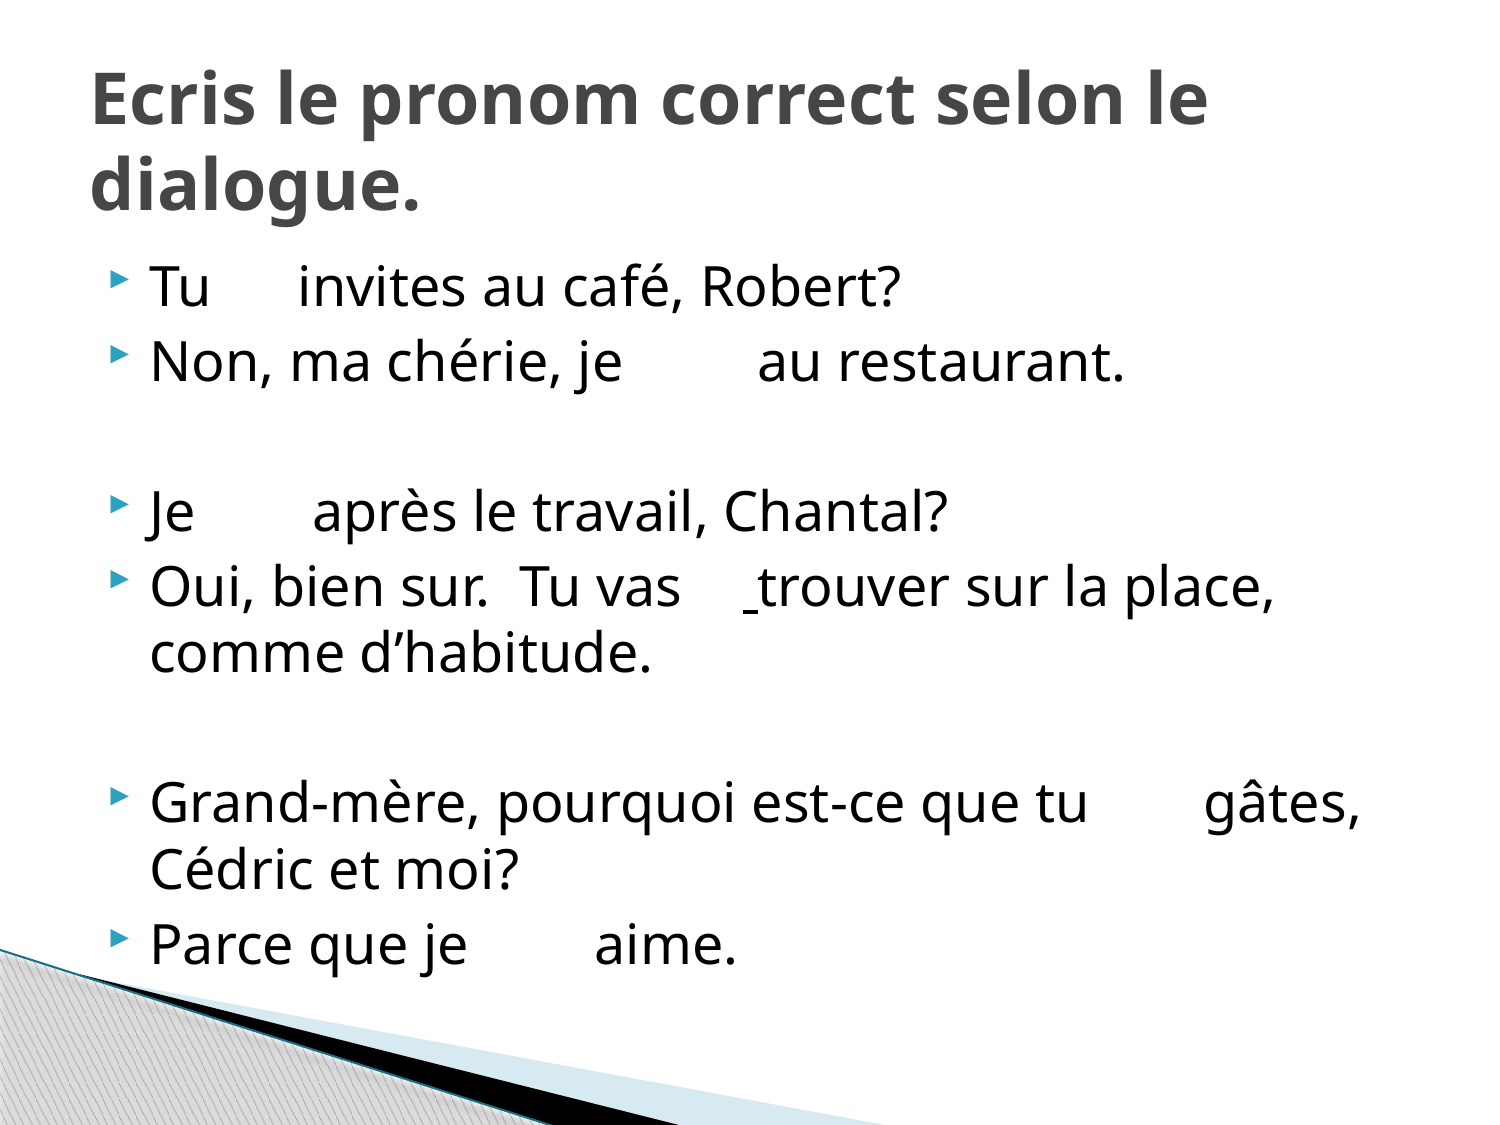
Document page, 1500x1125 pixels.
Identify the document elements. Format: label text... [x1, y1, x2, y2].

title Ecris le pronom correct selon le dialogue. [75, 45, 1425, 233]
list Tu invites au café, Robert? Non, ma chérie, je au restaurant. Je après le travail, Chantal? Oui, bien sur. Tu vas trouver sur la place, comme d’habitude. Grand-mère, pourquoi est-ce que tu gâtes, Cédric et moi? Parce que je aime. [75, 243, 1425, 986]
